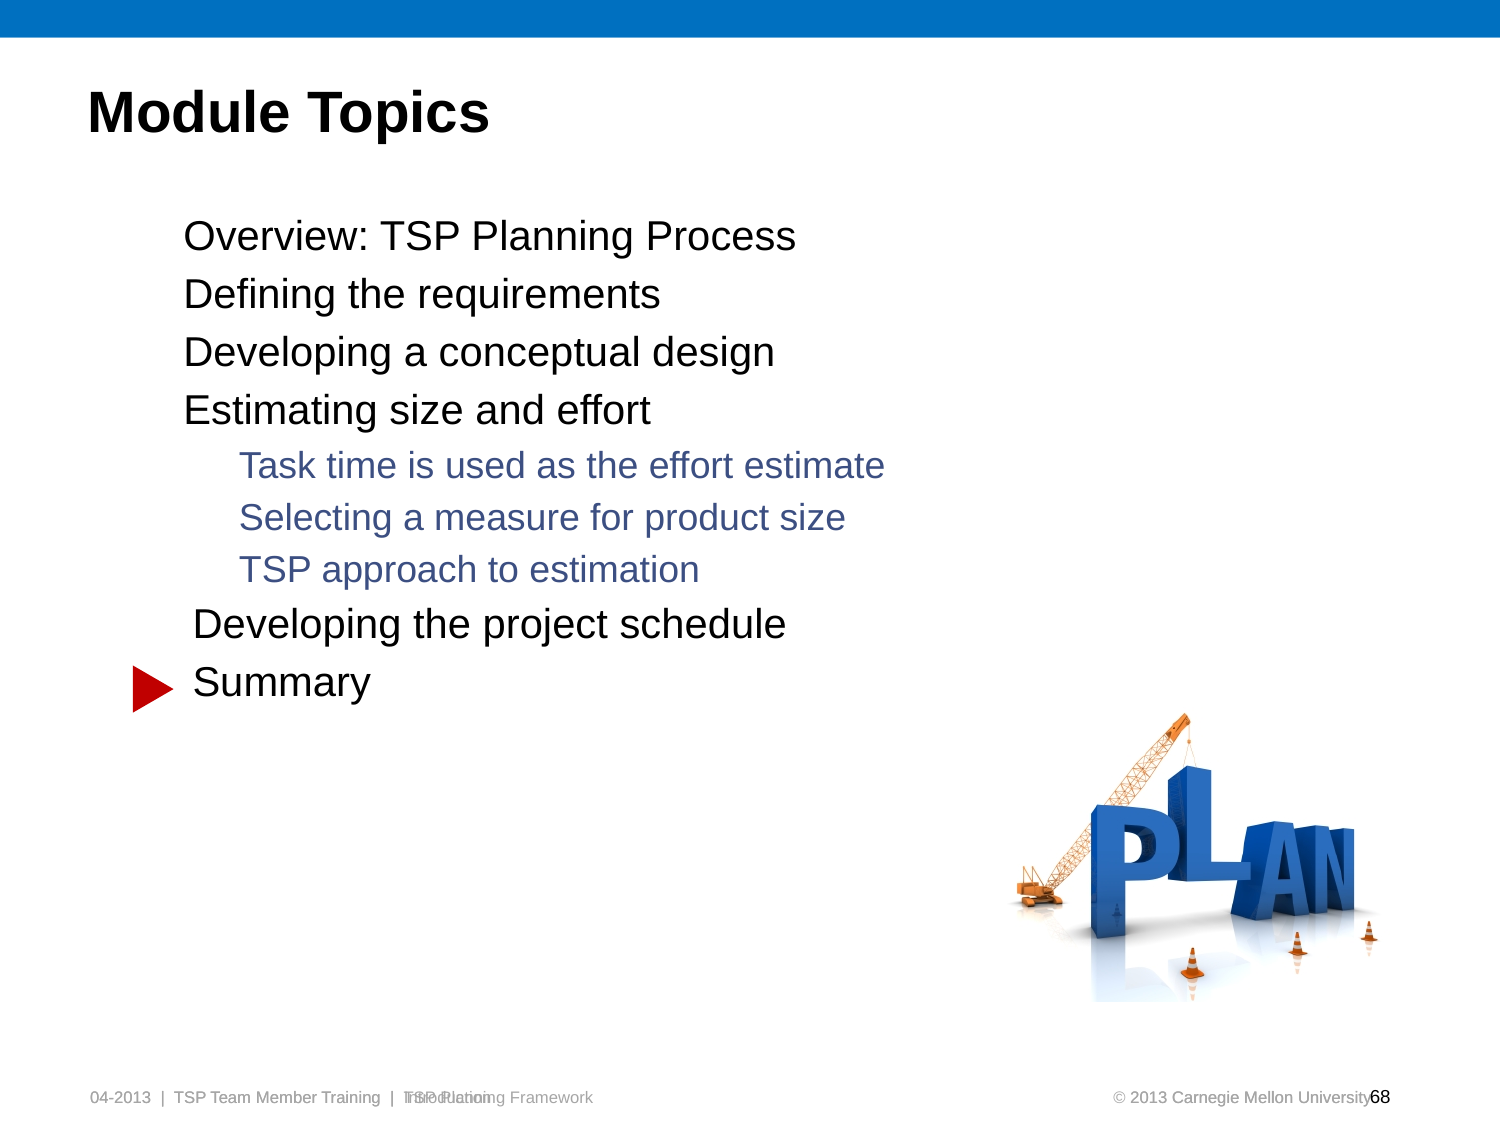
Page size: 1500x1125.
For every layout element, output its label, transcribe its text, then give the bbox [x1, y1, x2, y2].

list Overview: TSP Planning Process Defining the requirements Developing a conceptual design Estimating size and effort Task time is used as the effort estimate Selecting a measure for product size TSP approach to estimation Developing the project schedule Summary [183, 212, 1439, 1026]
text_box [132, 665, 174, 713]
title Module Topics [87, 87, 1439, 226]
picture [999, 707, 1390, 1003]
